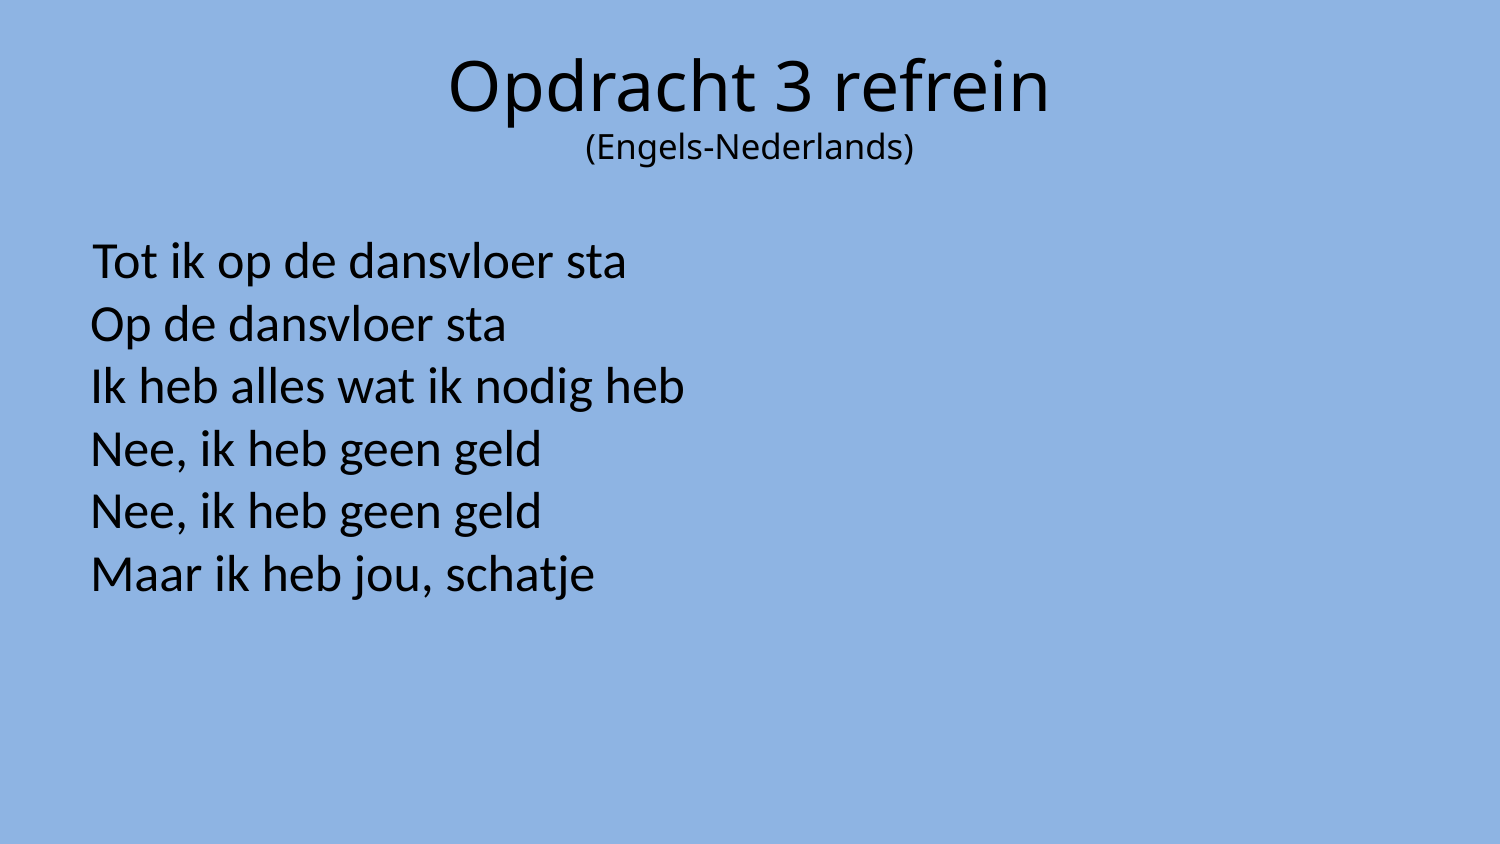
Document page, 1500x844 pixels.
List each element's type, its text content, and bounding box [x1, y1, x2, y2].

list Tot ik op de dansvloer sta Op de dansvloer sta Ik heb alles wat ik nodig heb Nee, ik heb geen geld Nee, ik heb geen geld Maar ik heb jou, schatje [75, 219, 1425, 777]
title Opdracht 3 refrein (Engels-Nederlands) [75, 33, 1425, 175]
